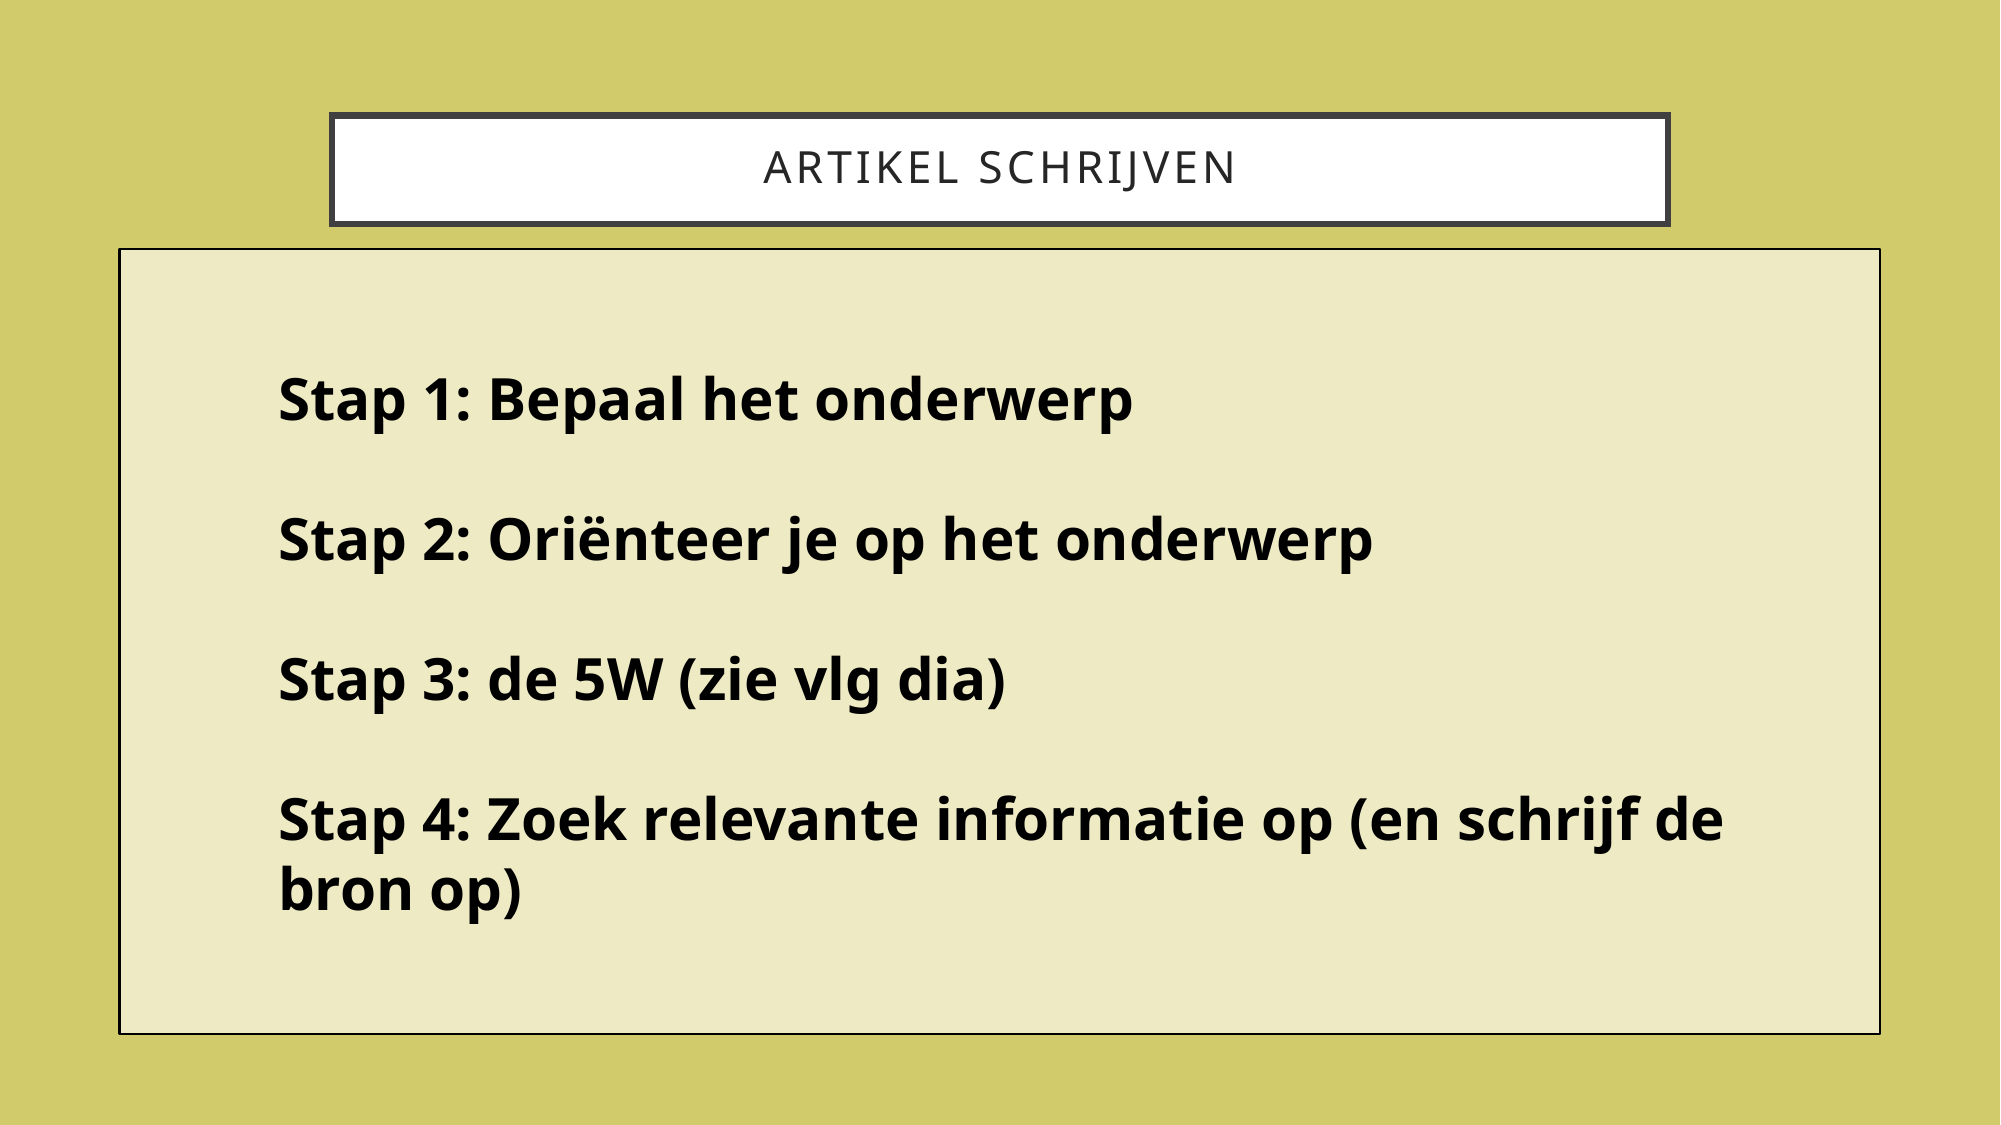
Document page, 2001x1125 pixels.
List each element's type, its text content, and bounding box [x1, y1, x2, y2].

text_box [118, 248, 1881, 1035]
text_box Stap 1: Bepaal het onderwerp Stap 2: Oriënteer je op het onderwerp Stap 3: de 5W (zie vlg dia) Stap 4: Zoek relevante informatie op (en schrijf de bron op) [263, 355, 1844, 1125]
title Artikel schrijven [329, 112, 1671, 227]
